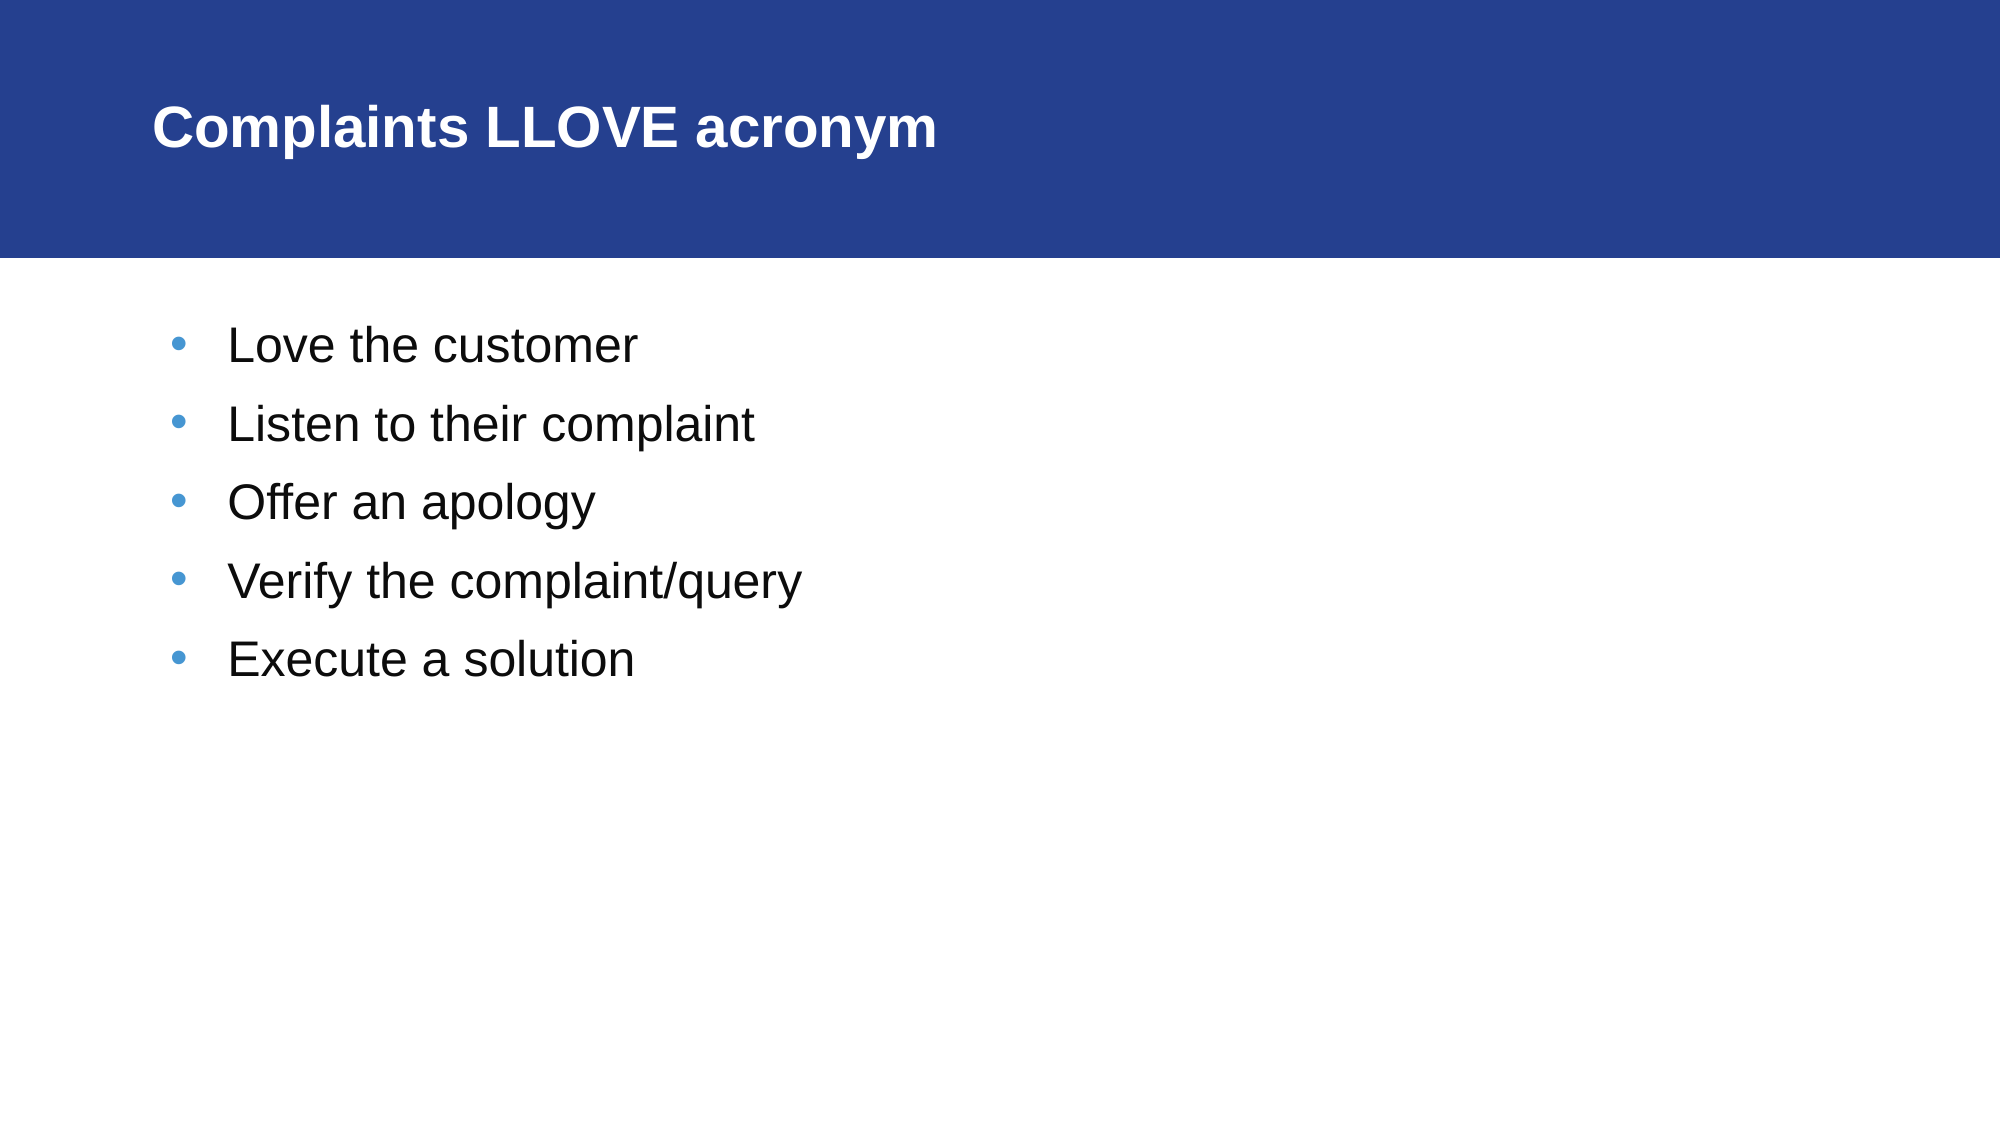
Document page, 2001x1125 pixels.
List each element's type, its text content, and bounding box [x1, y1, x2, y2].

title Complaints LLOVE acronym [137, 20, 1863, 238]
list Love the customer Listen to their complaint Offer an apology Verify the complaint/query Execute a solution [137, 299, 1863, 1025]
